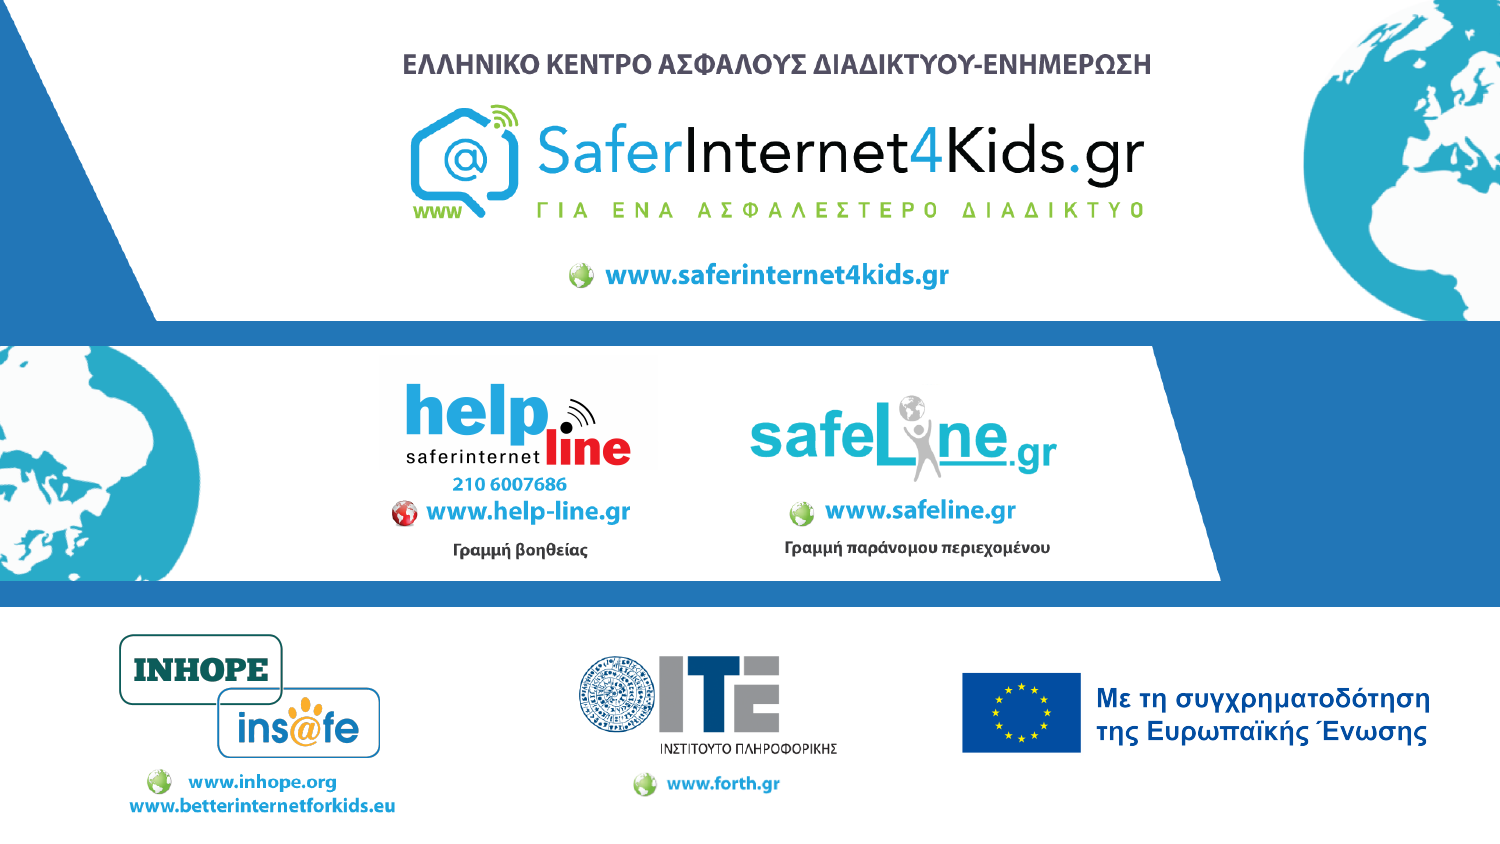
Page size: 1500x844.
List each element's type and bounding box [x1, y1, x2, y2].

text_box [0, 606, 1500, 844]
text_box [0, 346, 1500, 581]
picture [0, 0, 1500, 321]
